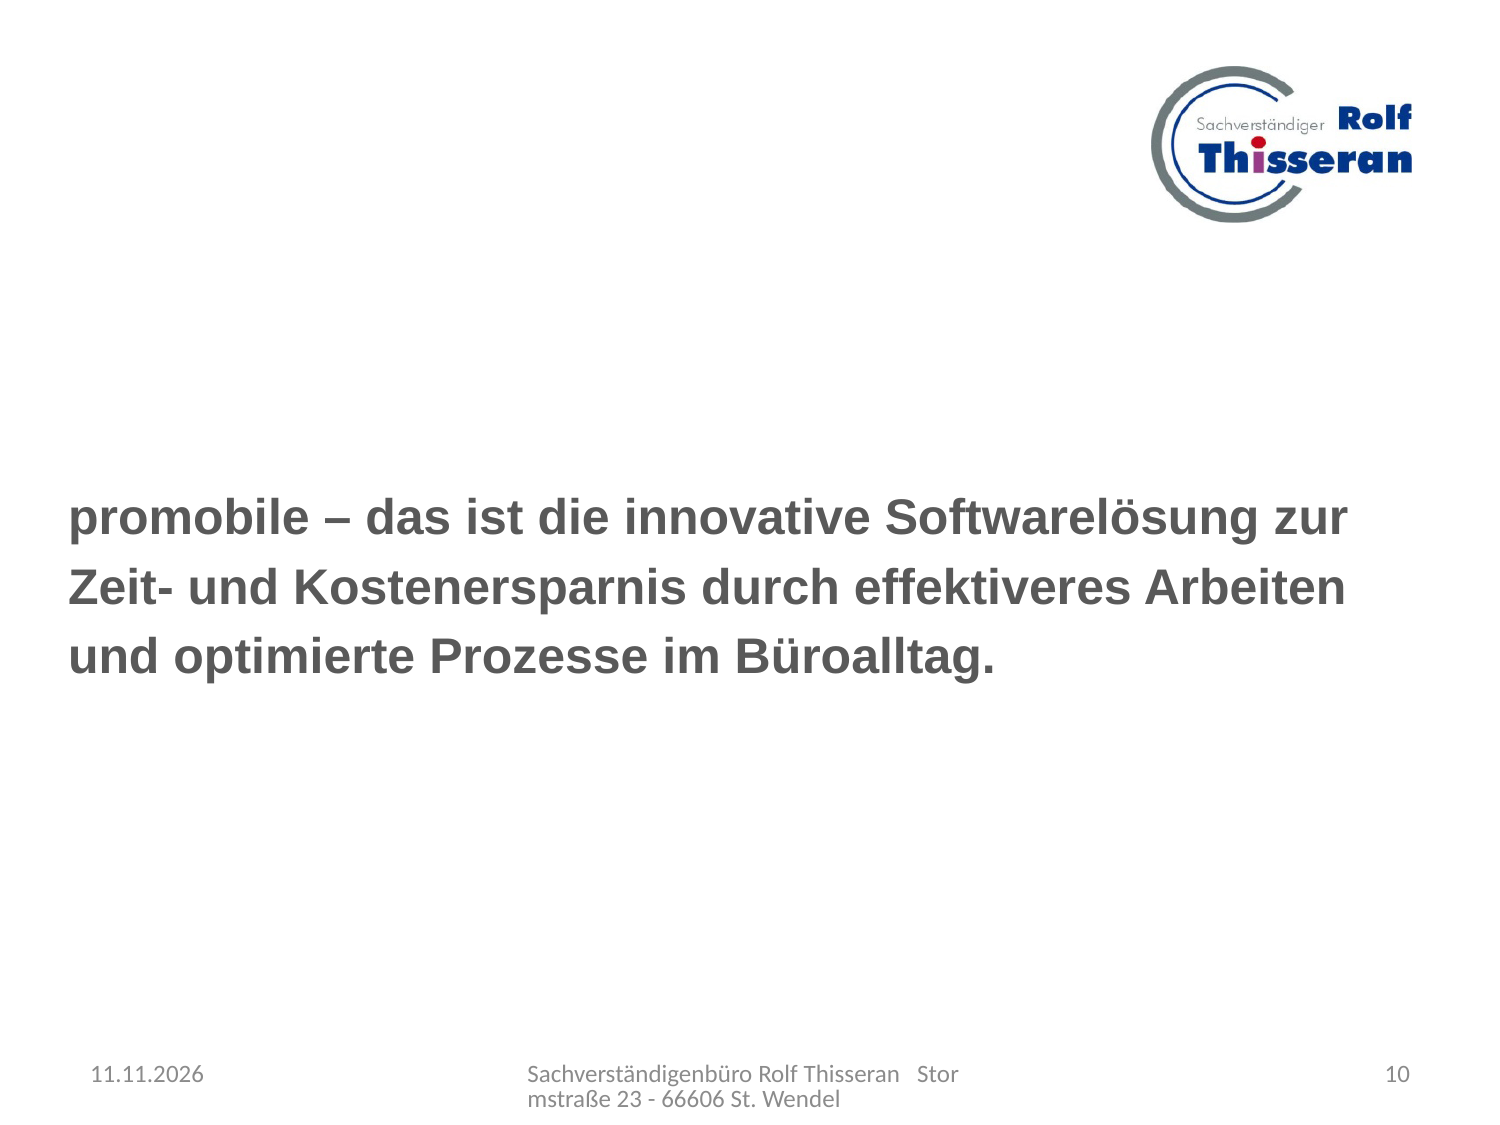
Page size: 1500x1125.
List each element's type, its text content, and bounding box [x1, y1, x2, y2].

slide_number 10 [1074, 1042, 1425, 1103]
list promobile – das ist die innovative Softwarelösung zur Zeit- und Kostenersparnis durch effektiveres Arbeiten und optimierte Prozesse im Büroalltag. [53, 338, 1425, 1005]
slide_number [75, 1042, 425, 1103]
picture [1151, 66, 1412, 223]
footer Sachverständigenbüro Rolf Thisseran Stormstraße 23 - 66606 St. Wendel [512, 1042, 988, 1103]
